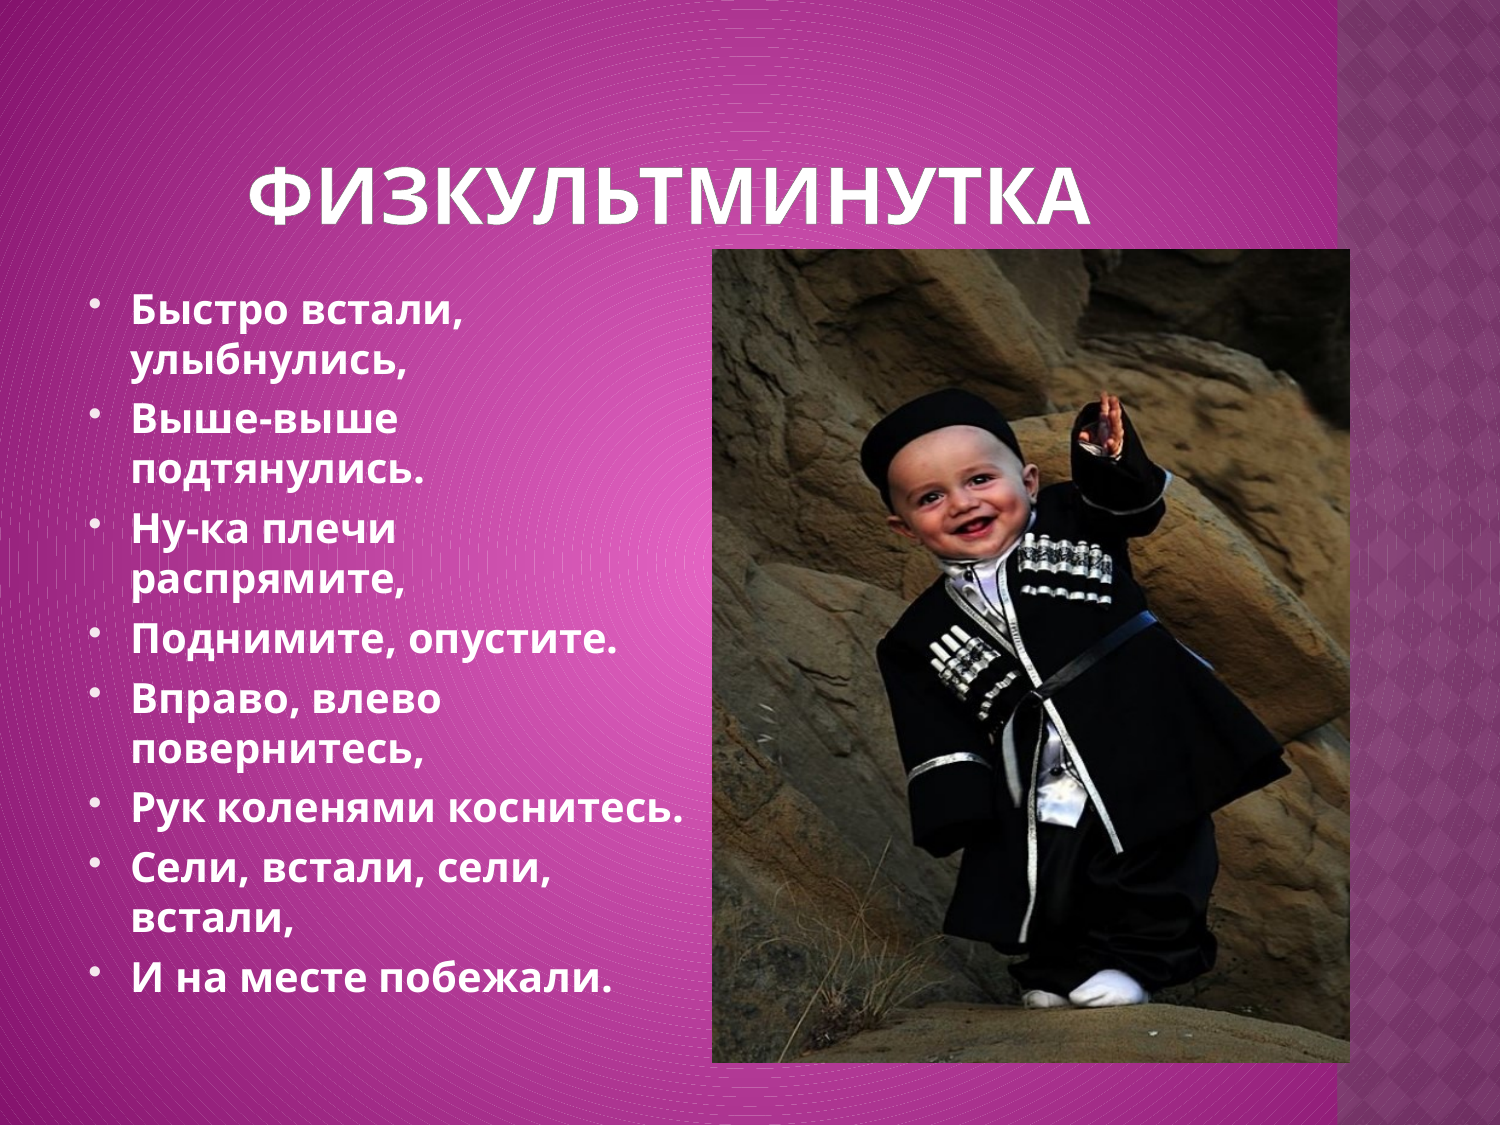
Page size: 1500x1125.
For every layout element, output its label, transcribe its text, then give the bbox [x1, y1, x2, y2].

picture [712, 249, 1351, 1063]
title Физкультминутка [75, 52, 1263, 240]
list Быстро встали, улыбнулись, Выше-выше подтянулись. Ну-ка плечи распрямите, Поднимите, опустите. Вправо, влево повернитесь, Рук коленями коснитесь. Сели, встали, сели, встали, И на месте побежали. [75, 275, 700, 1059]
